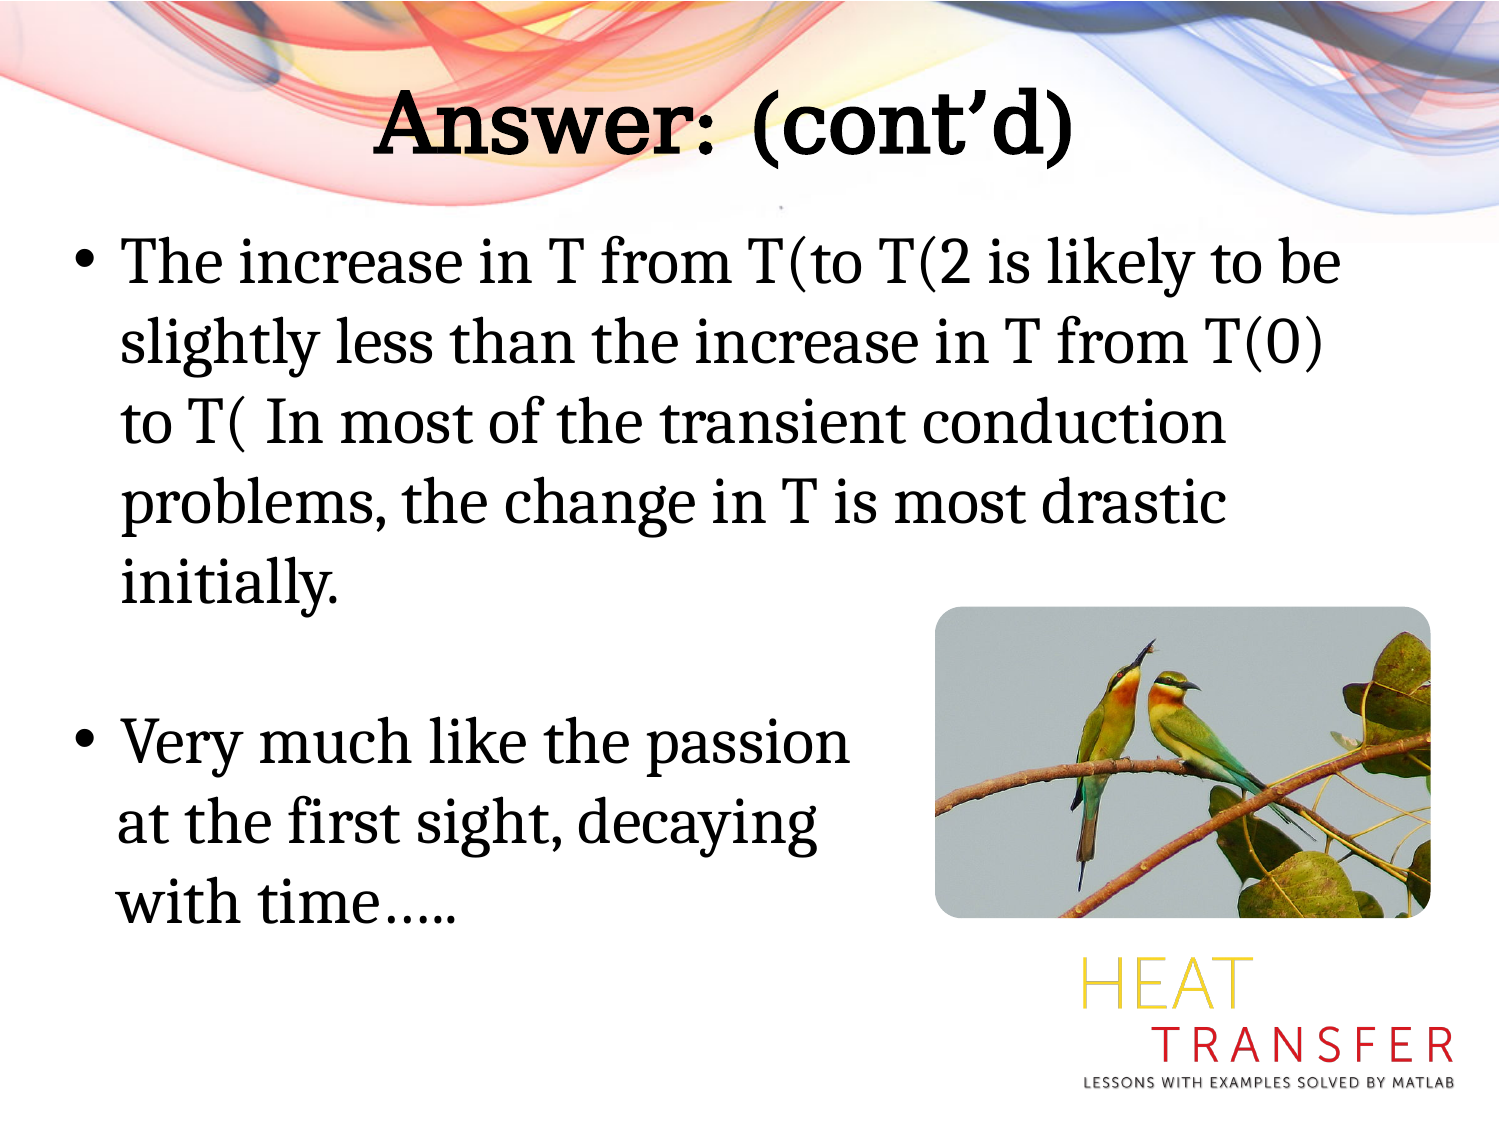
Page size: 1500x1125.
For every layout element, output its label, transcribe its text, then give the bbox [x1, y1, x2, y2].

text_box Answer: (cont’d) [58, 61, 1424, 177]
picture [934, 606, 1431, 919]
picture [0, 1, 1499, 243]
picture [1075, 946, 1464, 1093]
